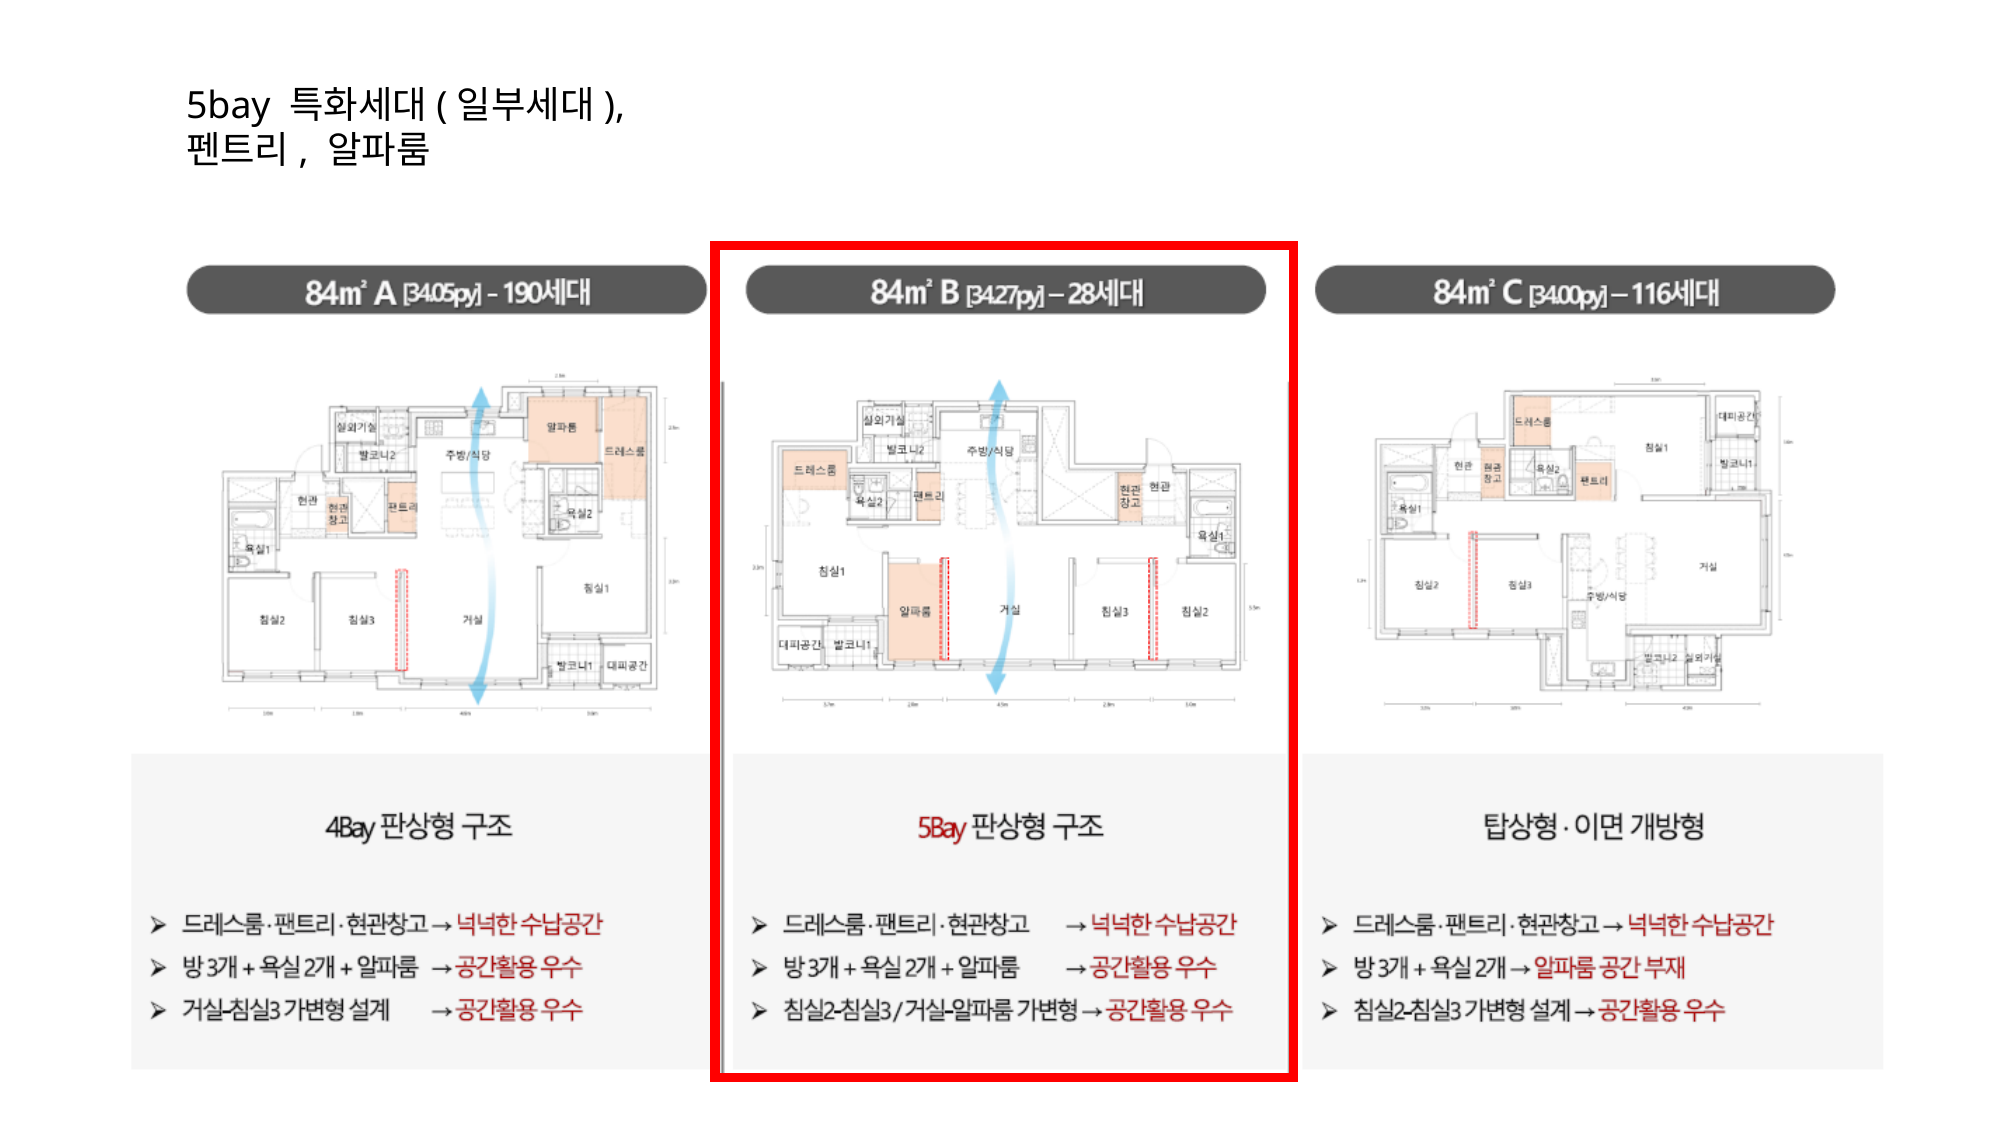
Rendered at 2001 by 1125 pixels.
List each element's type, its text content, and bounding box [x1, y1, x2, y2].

picture [126, 220, 1890, 1078]
text_box 5bay 특화세대(일부세대), 펜트리, 알파룸 [171, 73, 1259, 179]
